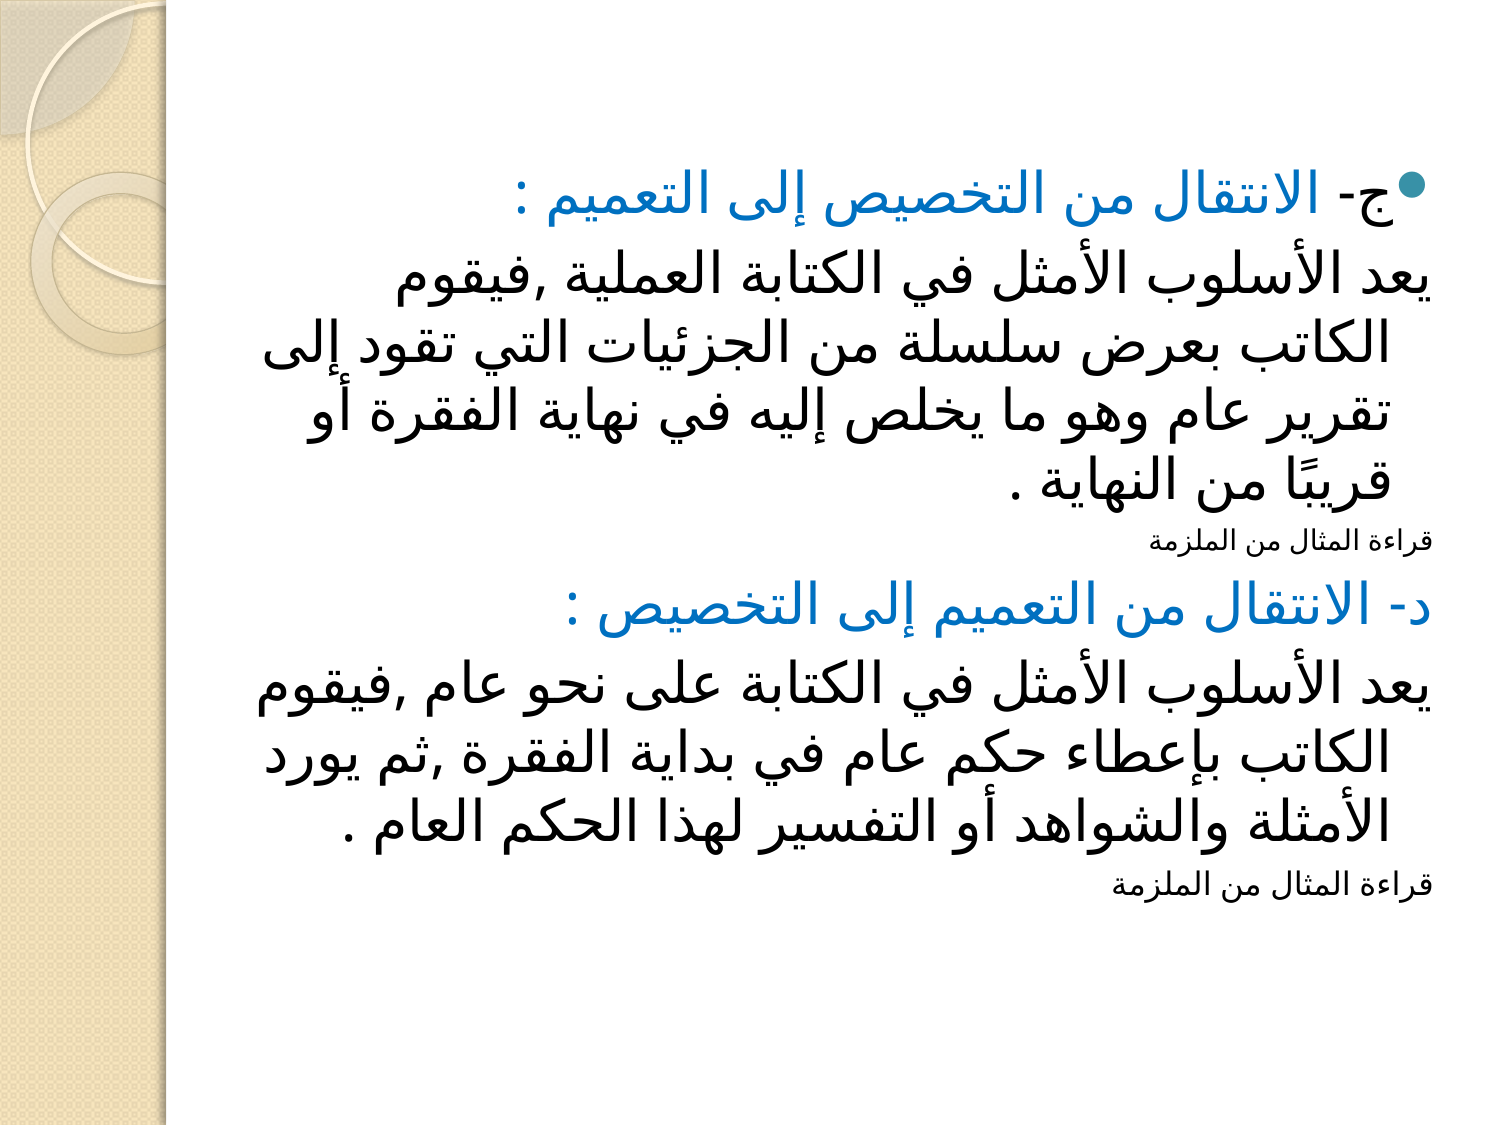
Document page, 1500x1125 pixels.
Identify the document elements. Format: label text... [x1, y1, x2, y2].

list ج- الانتقال من التخصيص إلى التعميم : يعد الأسلوب الأمثل في الكتابة العملية ,فيقوم الكاتب بعرض سلسلة من الجزئيات التي تقود إلى تقرير عام وهو ما يخلص إليه في نهاية الفقرة أو قريبًا من النهاية . قراءة المثال من الملزمة د- الانتقال من التعميم إلى التخصيص : يعد الأسلوب الأمثل في الكتابة على نحو عام ,فيقوم الكاتب بإعطاء حكم عام في بداية الفقرة ,ثم يورد الأمثلة والشواهد أو التفسير لهذا الحكم العام . قراءة المثال من الملزمة [230, 149, 1461, 937]
